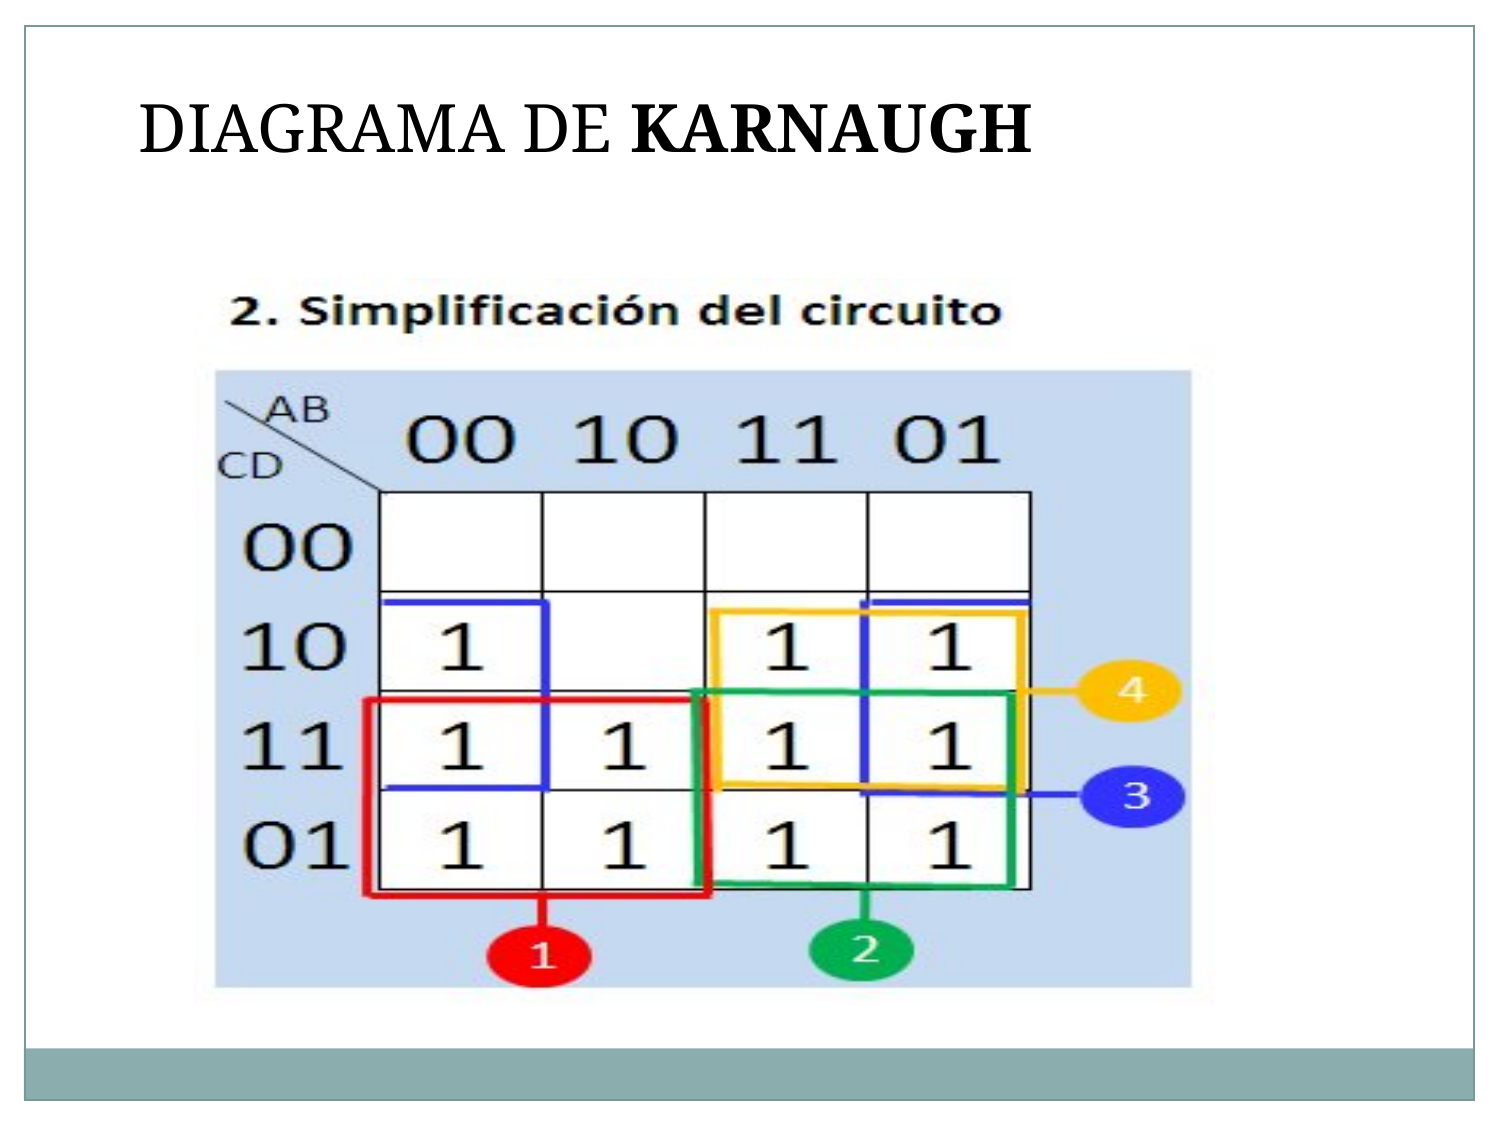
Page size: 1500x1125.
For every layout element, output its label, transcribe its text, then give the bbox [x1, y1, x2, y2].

picture [194, 278, 1215, 1012]
text_box DIAGRAMA DE KARNAUGH [123, 78, 1176, 173]
